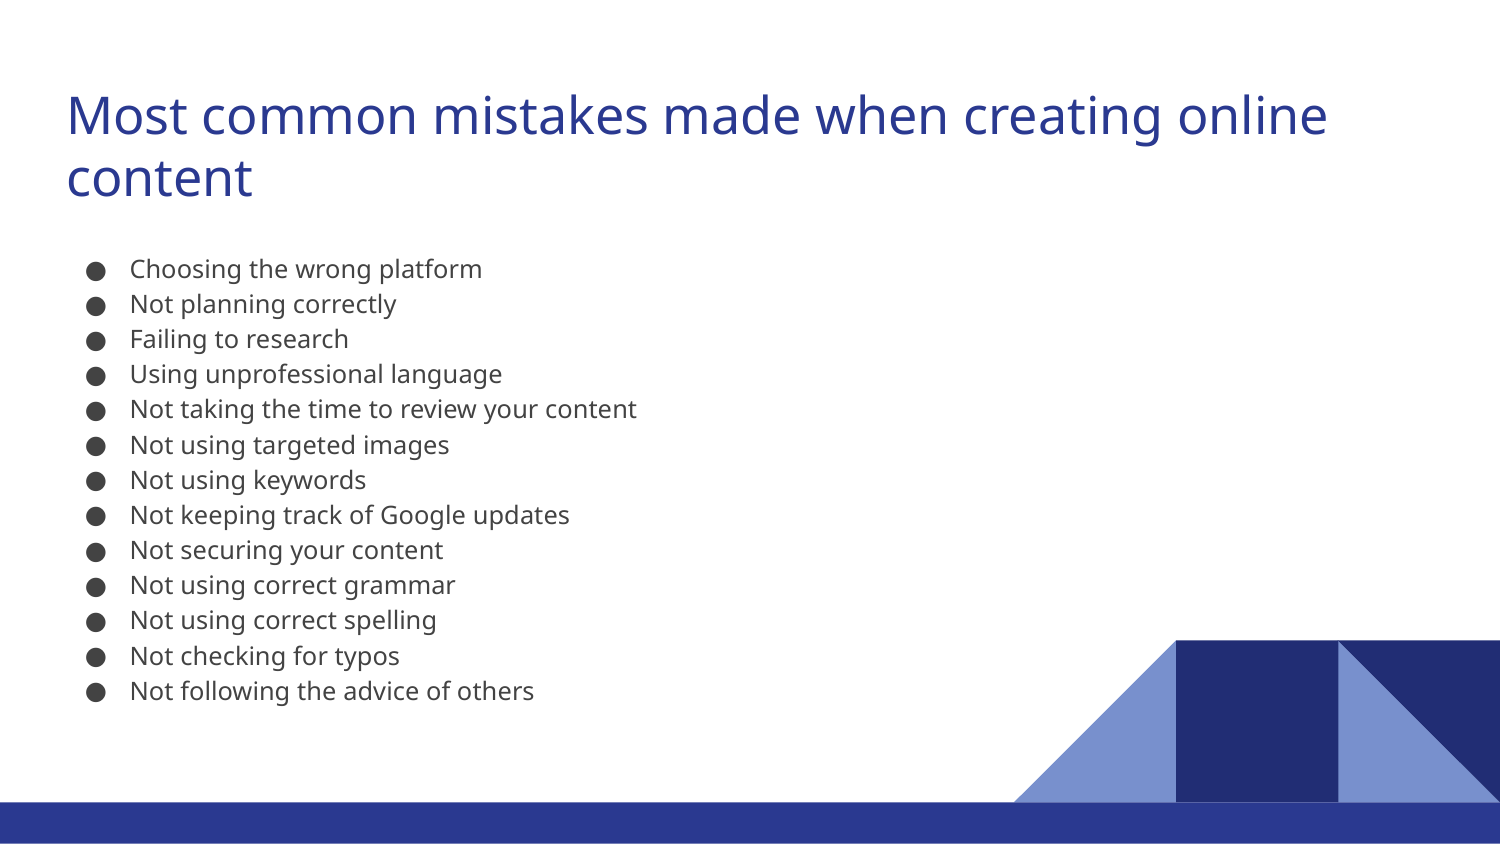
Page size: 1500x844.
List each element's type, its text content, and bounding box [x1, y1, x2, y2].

title Most common mistakes made when creating online content [51, 67, 1449, 208]
list Choosing the wrong platform Not planning correctly Failing to research Using unprofessional language Not taking the time to review your content Not using targeted images Not using keywords Not keeping track of Google updates Not securing your content Not using correct grammar Not using correct spelling Not checking for typos Not following the advice of others [51, 233, 1449, 726]
